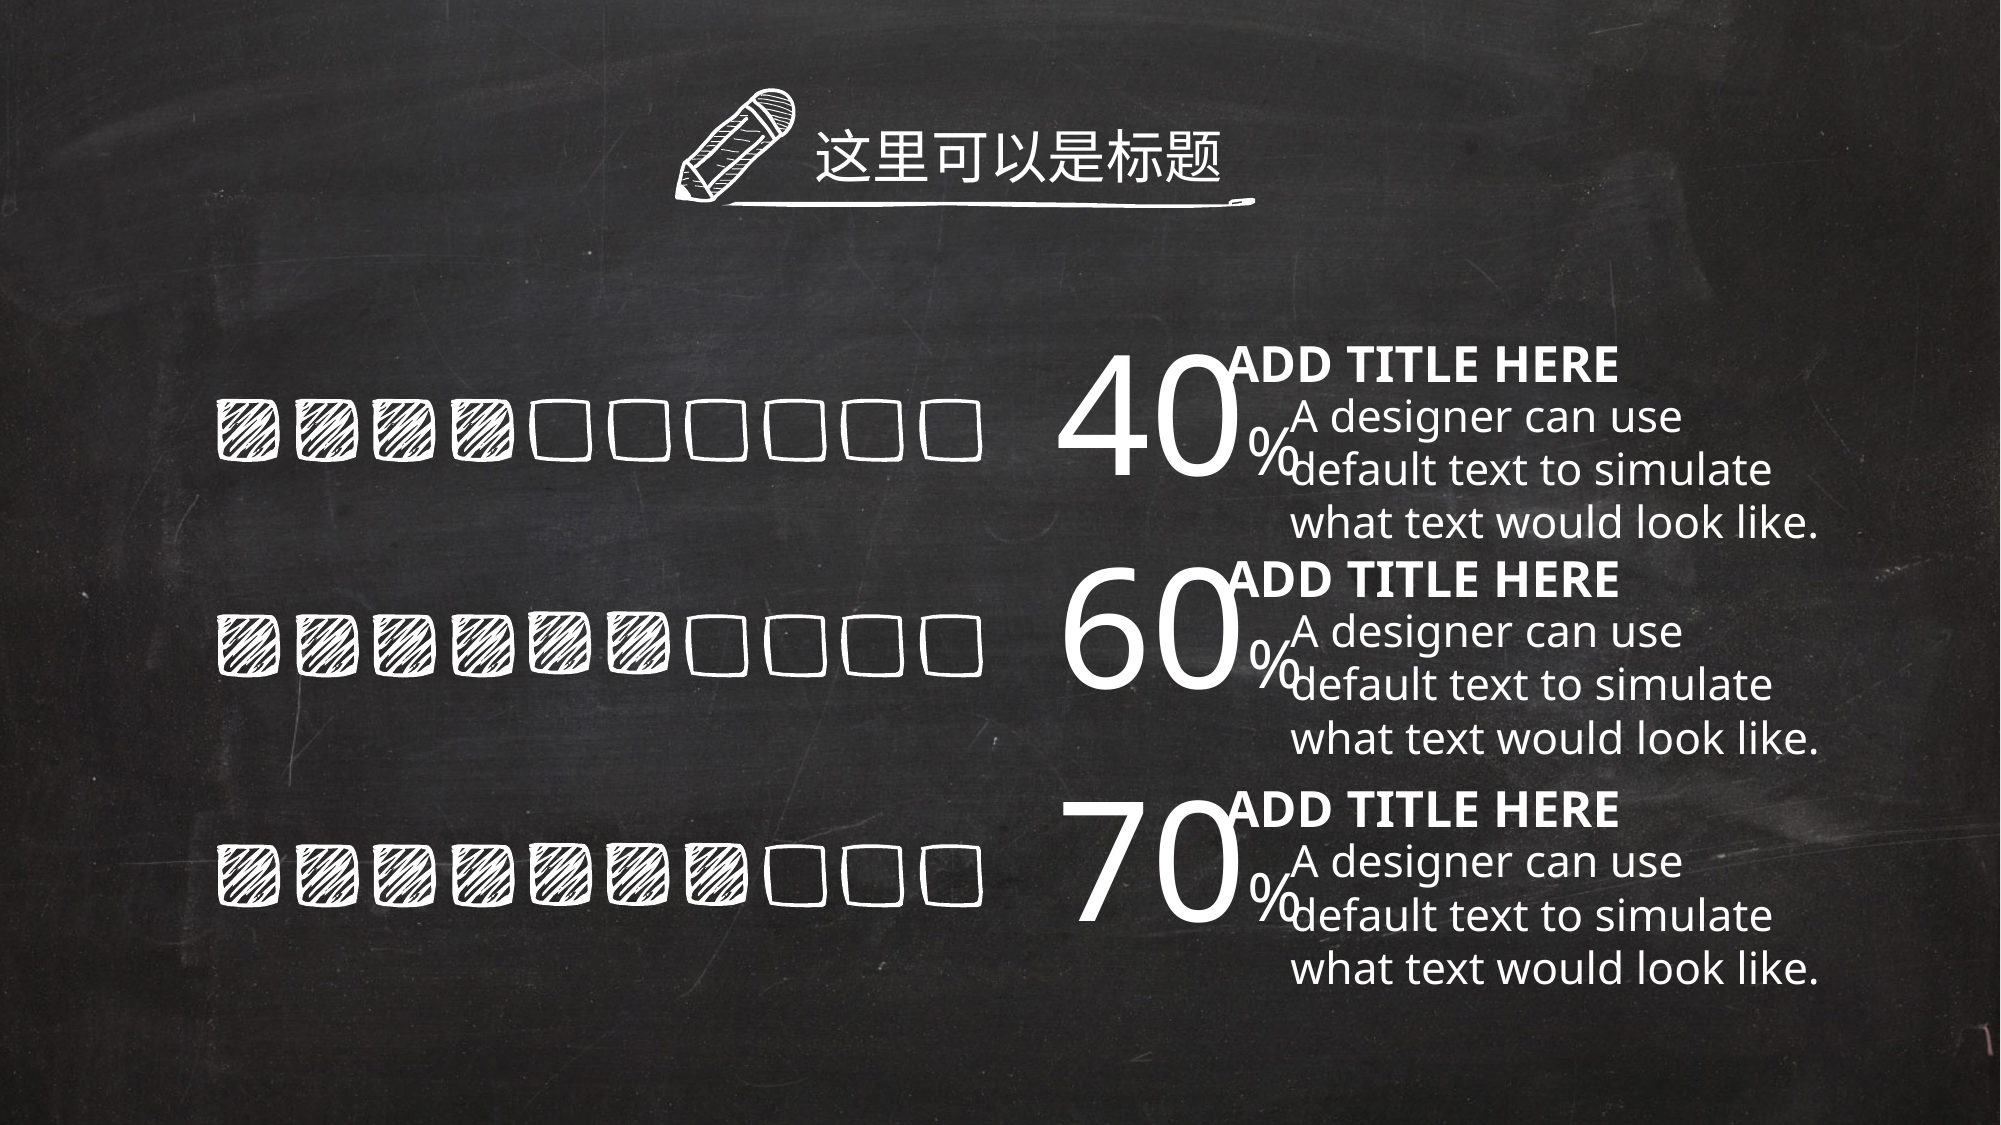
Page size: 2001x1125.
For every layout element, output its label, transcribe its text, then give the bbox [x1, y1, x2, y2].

text_box [529, 398, 593, 462]
text_box [919, 398, 983, 462]
text_box [372, 398, 436, 462]
text_box [841, 844, 905, 908]
text_box 60% [1041, 514, 1327, 730]
text_box [451, 614, 515, 678]
text_box 70% [1041, 747, 1327, 962]
picture [0, 0, 2001, 1125]
text_box [684, 398, 748, 462]
text_box [372, 844, 436, 908]
text_box [451, 844, 515, 908]
text_box [841, 614, 905, 678]
text_box [295, 398, 359, 462]
text_box [763, 398, 827, 462]
text_box [606, 842, 670, 906]
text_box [1275, 324, 1838, 504]
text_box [675, 88, 1285, 208]
text_box [295, 844, 359, 908]
text_box [919, 844, 983, 908]
text_box 40% [1040, 301, 1326, 517]
text_box [685, 614, 749, 678]
text_box [451, 398, 515, 462]
text_box [919, 614, 983, 678]
text_box [528, 611, 592, 675]
text_box [607, 398, 671, 462]
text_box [1275, 540, 1839, 719]
text_box [217, 844, 281, 908]
text_box [216, 398, 280, 462]
text_box [217, 614, 281, 678]
text_box [529, 842, 593, 906]
text_box [295, 614, 359, 678]
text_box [1275, 770, 1839, 949]
text_box [606, 611, 670, 675]
text_box [764, 844, 828, 908]
text_box [372, 614, 436, 678]
text_box [840, 398, 904, 462]
text_box [684, 842, 748, 906]
text_box [764, 614, 828, 678]
